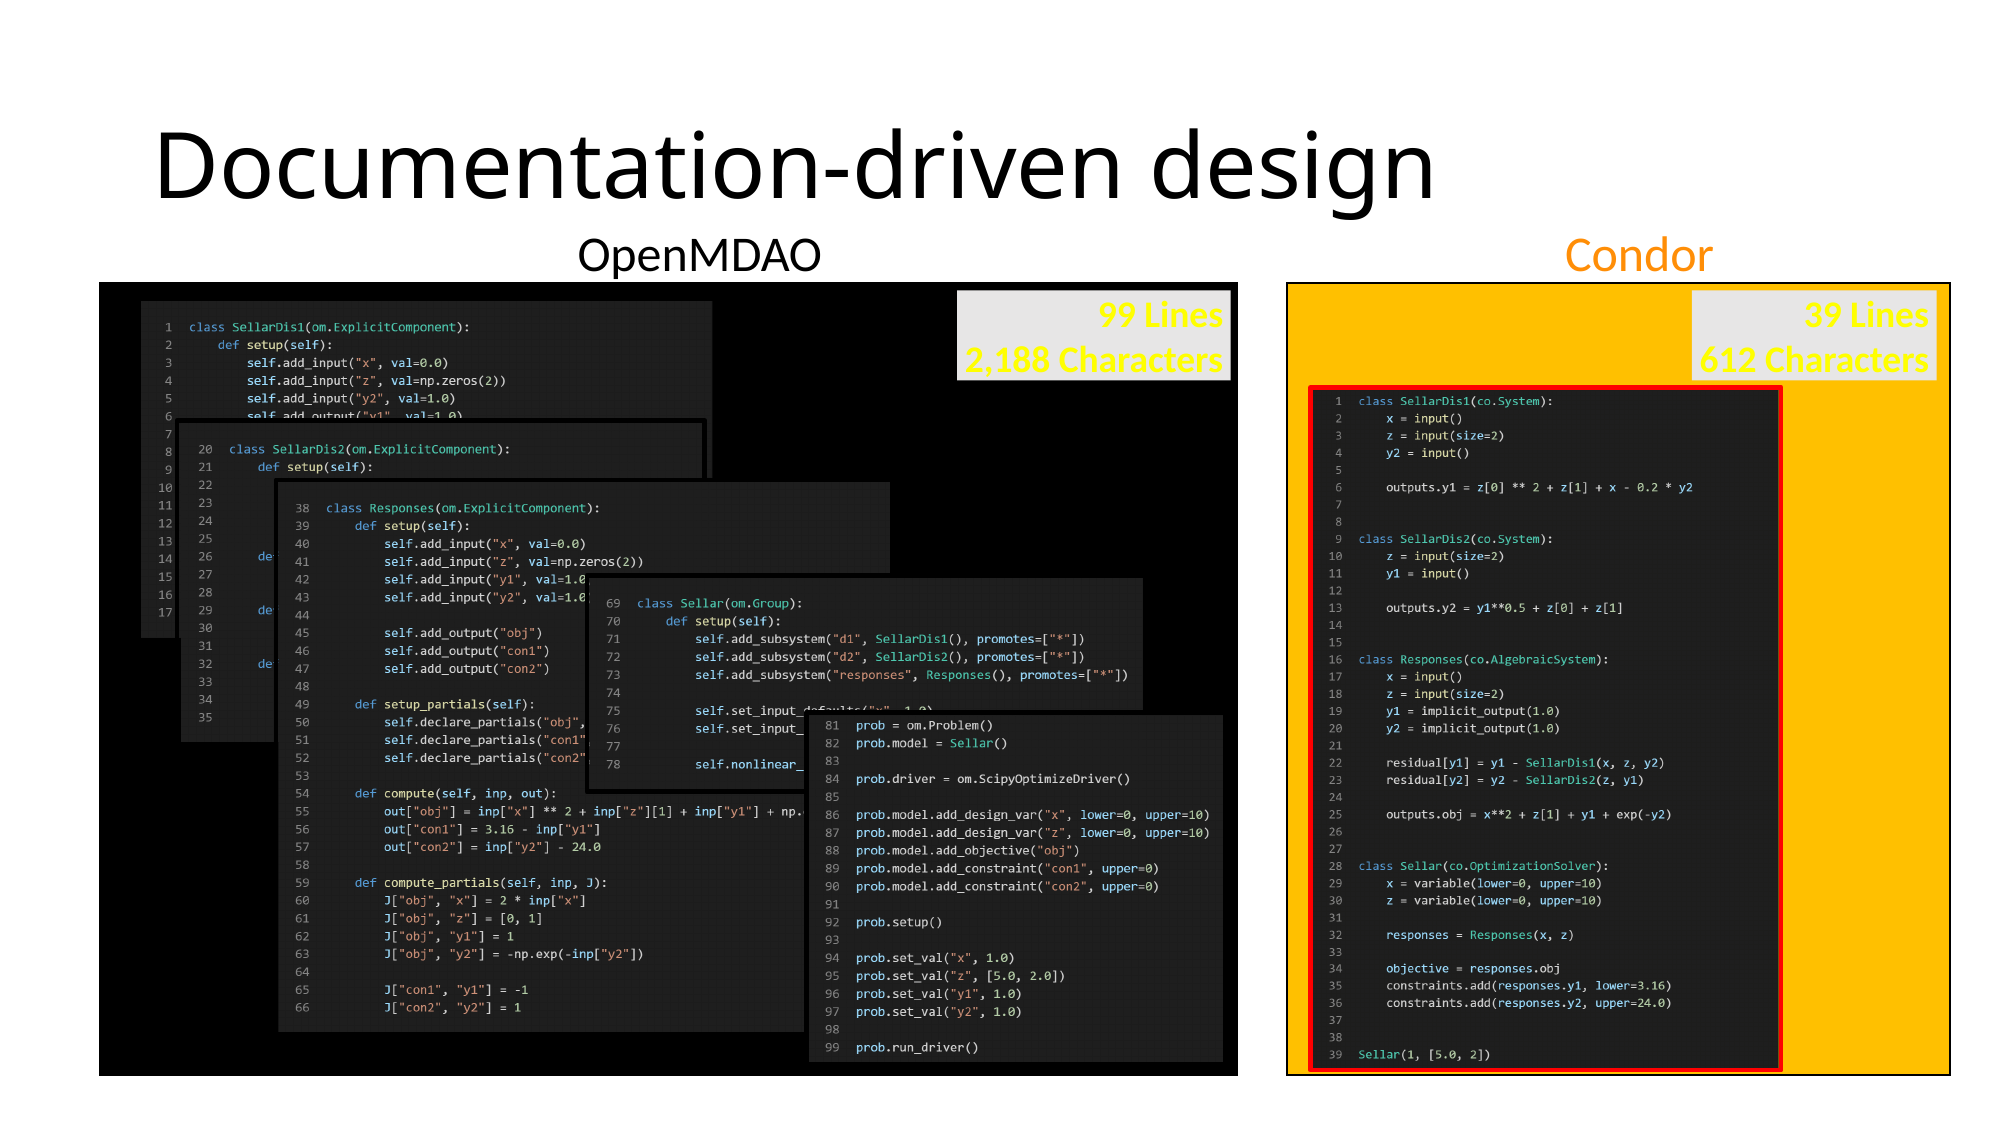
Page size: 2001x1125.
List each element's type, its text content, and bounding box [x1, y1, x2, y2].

text_box OpenMDAO [562, 214, 863, 290]
text_box 99 Lines 2,188 Characters [957, 290, 1231, 381]
title Documentation-driven design [137, 59, 1863, 278]
picture [141, 301, 1223, 1063]
text_box [1286, 282, 1951, 1076]
text_box 39 Lines 612 Characters [1691, 290, 1937, 381]
text_box Condor [1550, 214, 1850, 290]
text_box [99, 282, 1238, 1076]
picture [1312, 389, 1779, 1068]
